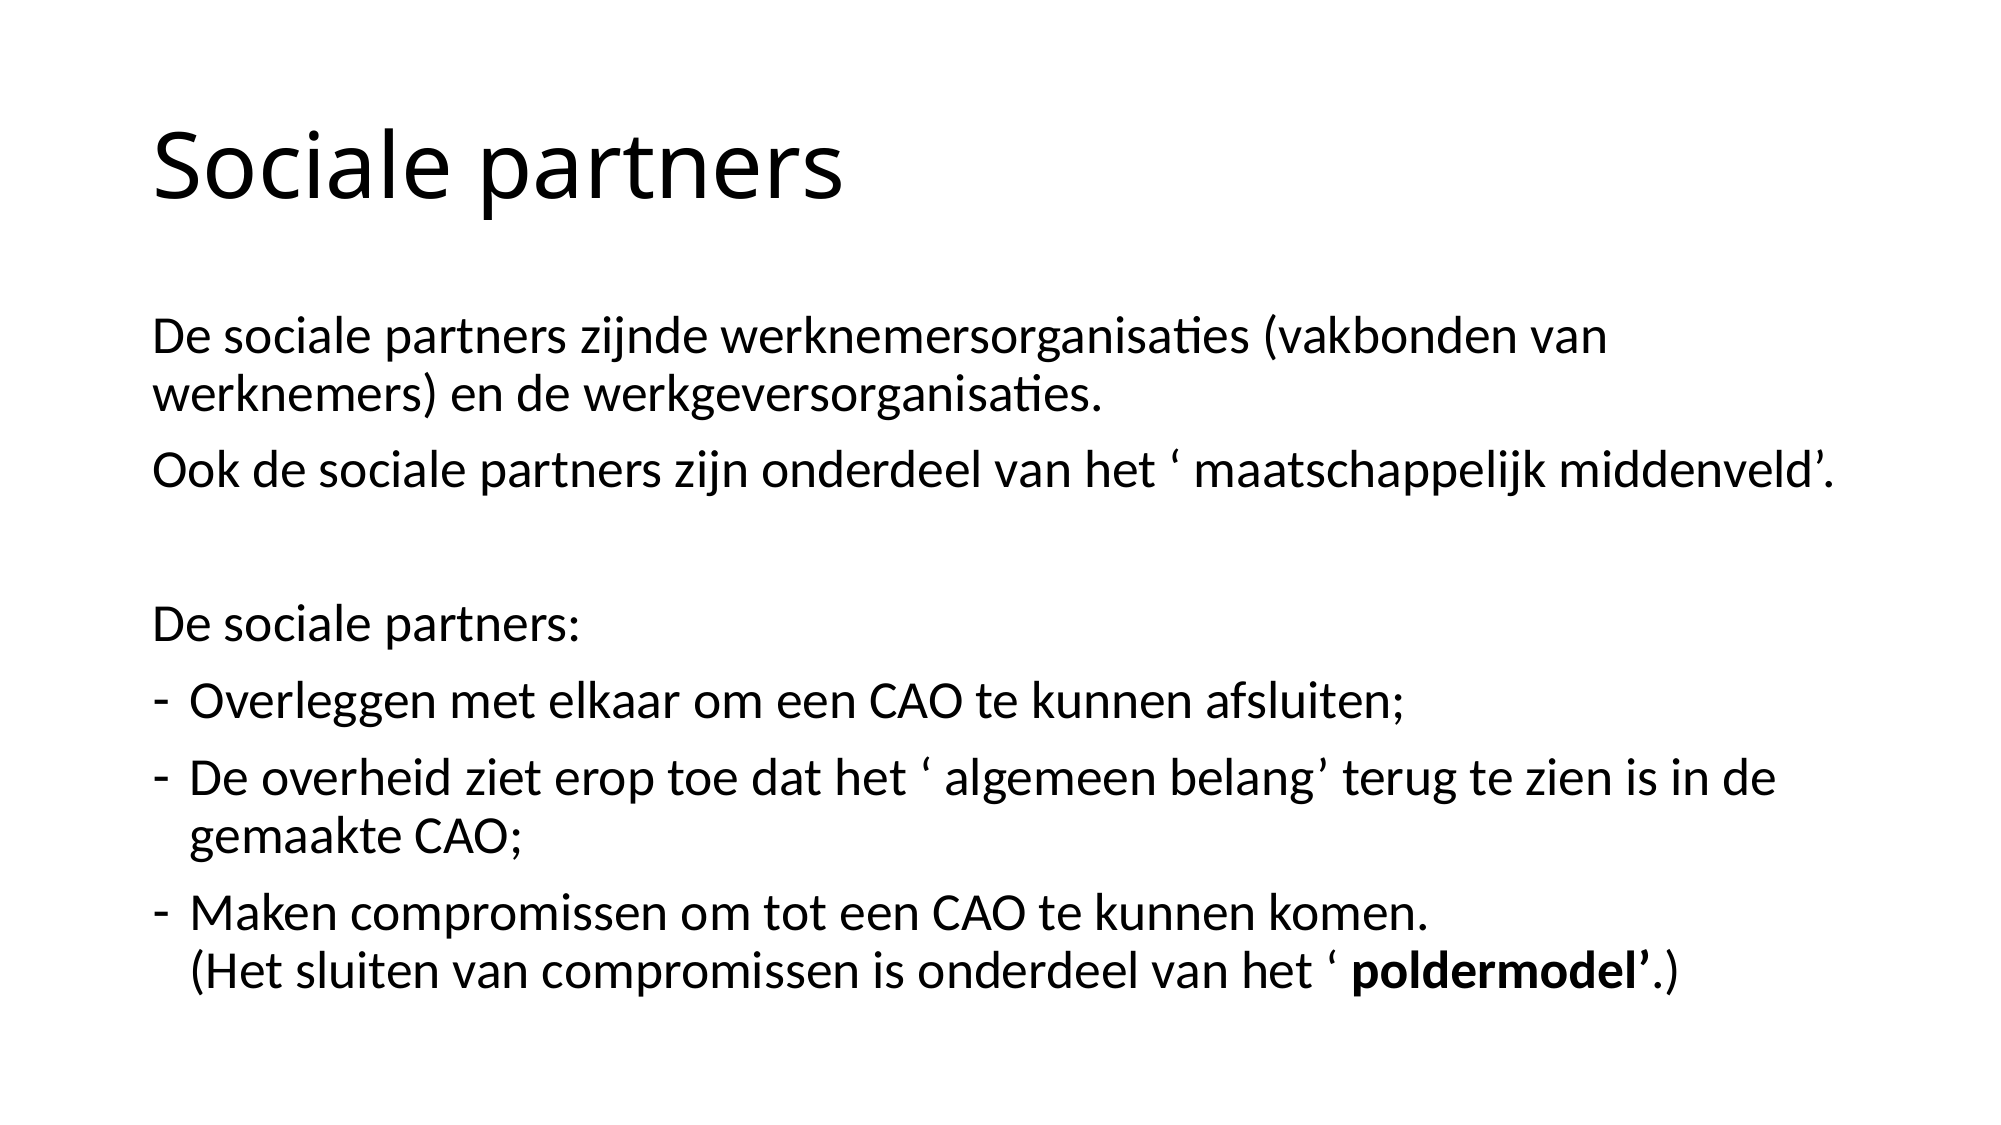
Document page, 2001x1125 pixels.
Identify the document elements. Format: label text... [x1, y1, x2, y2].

title Sociale partners [137, 59, 1863, 278]
list De sociale partners zijnde werknemersorganisaties (vakbonden van werknemers) en de werkgeversorganisaties. Ook de sociale partners zijn onderdeel van het ‘ maatschappelijk middenveld’. De sociale partners: Overleggen met elkaar om een CAO te kunnen afsluiten; De overheid ziet erop toe dat het ‘ algemeen belang’ terug te zien is in de gemaakte CAO; Maken compromissen om tot een CAO te kunnen komen. (Het sluiten van compromissen is onderdeel van het ‘ poldermodel’.) [137, 299, 1863, 1014]
